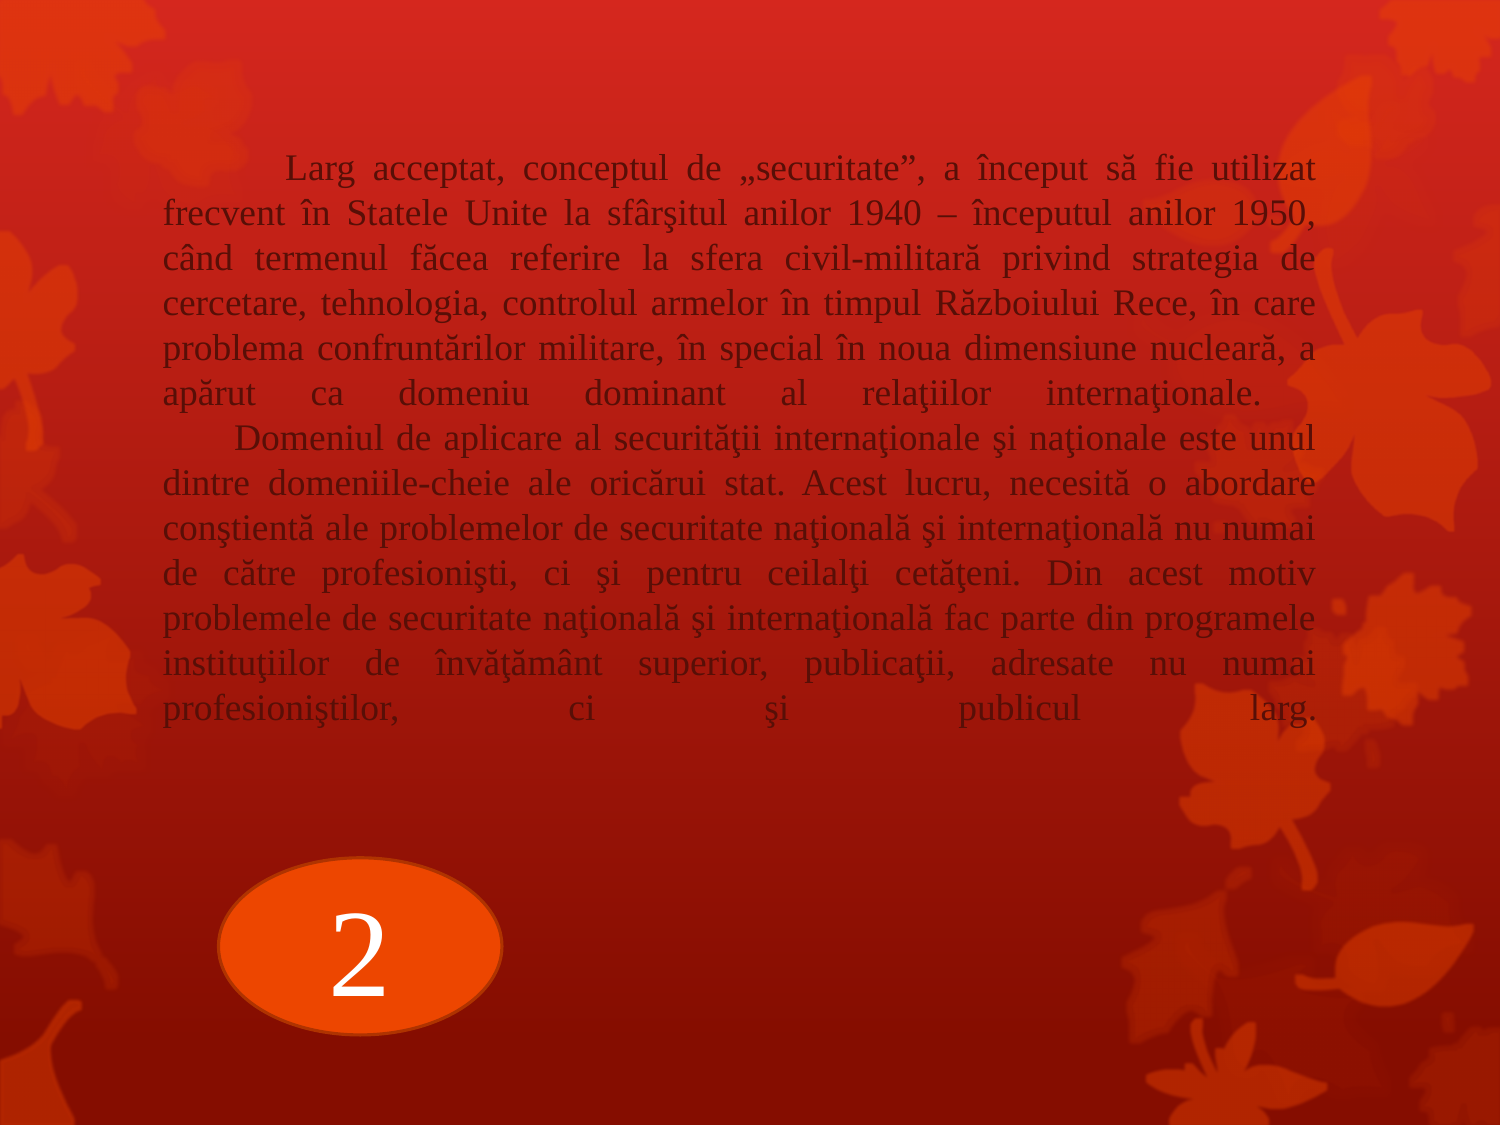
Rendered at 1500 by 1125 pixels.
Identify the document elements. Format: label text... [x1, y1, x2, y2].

title Larg acceptat, conceptul de „securitate”, a început să fie utilizat frecvent în Statele Unite la sfârşitul anilor 1940 – începutul anilor 1950, când termenul făcea referire la sfera civil-militară privind strategia de cercetare, tehnologia, controlul armelor în timpul Războiului Rece, în care problema confruntărilor militare, în special în noua dimensiune nucleară, a apărut ca domeniu dominant al relaţiilor internaţionale. Domeniul de aplicare al securităţii internaţionale şi naţionale este unul dintre domeniile-cheie ale oricărui stat. Acest lucru, necesită o abordare conştientă ale problemelor de securitate naţională şi internaţională nu numai de către profesionişti, ci şi pentru ceilalţi cetăţeni. Din acest motiv problemele de securitate naţională şi internaţională fac parte din programele instituţiilor de învăţământ superior, publicaţii, adresate nu numai profesioniştilor, ci şi publicul larg. [147, 574, 1334, 816]
text_box 2 [216, 856, 504, 1037]
